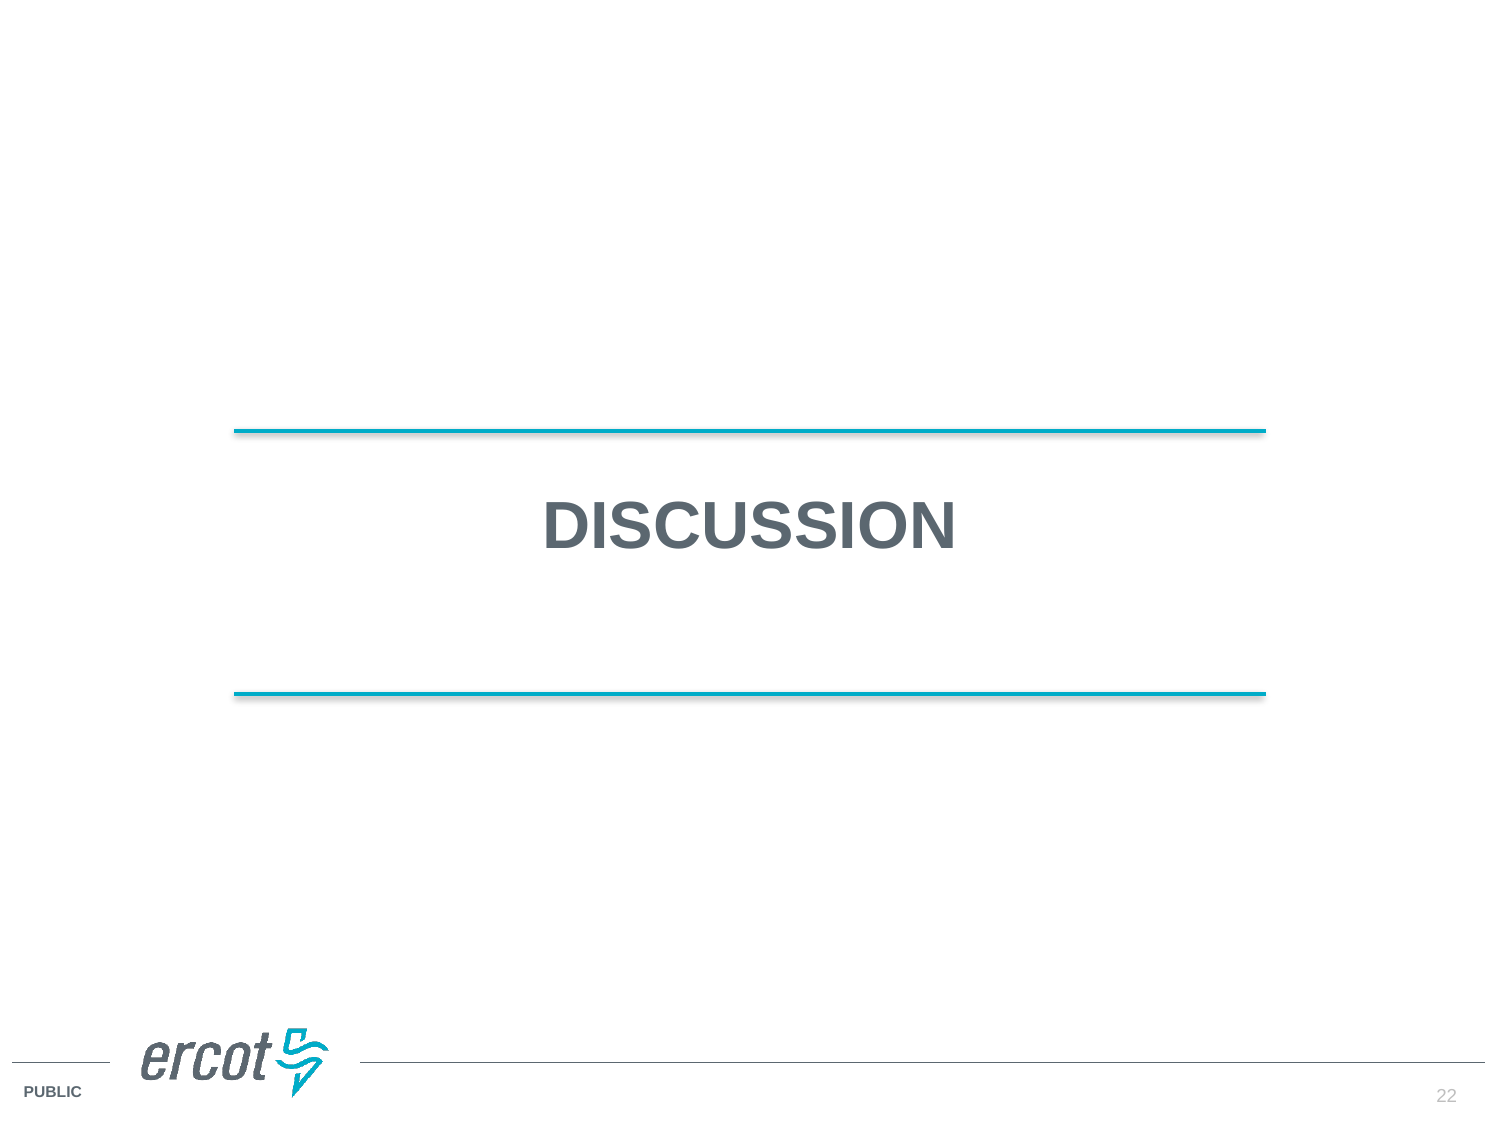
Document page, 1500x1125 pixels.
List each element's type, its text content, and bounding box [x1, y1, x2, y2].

picture [137, 1024, 332, 1100]
list Discussion [234, 474, 1266, 638]
